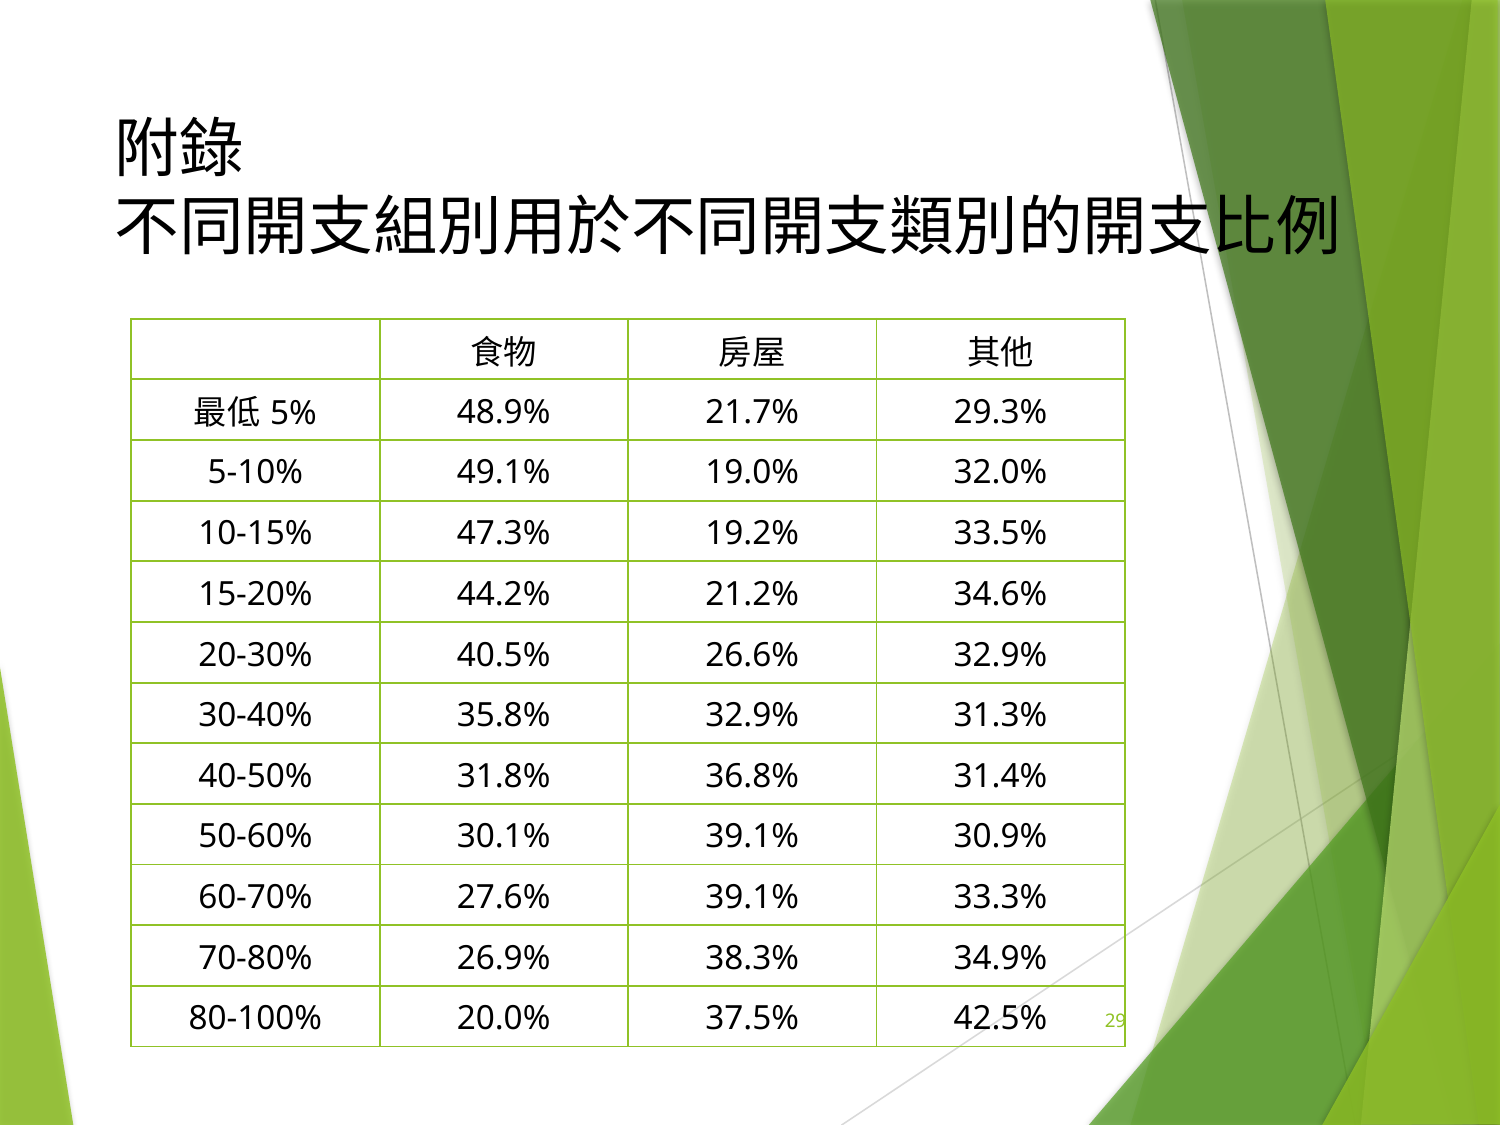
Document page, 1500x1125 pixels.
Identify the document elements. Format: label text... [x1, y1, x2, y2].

table_cell 5-10% [132, 441, 379, 500]
table_cell 38.3% [629, 926, 876, 985]
table_cell 26.6% [629, 623, 876, 682]
table_cell 39.1% [629, 805, 876, 864]
table_cell 31.3% [877, 684, 1124, 742]
table_cell 10-15% [132, 502, 379, 560]
table_cell 33.5% [877, 502, 1124, 560]
table_cell 49.1% [381, 441, 627, 500]
table_cell 40.5% [381, 623, 627, 682]
table_cell 44.2% [381, 562, 627, 621]
title 附錄 不同開支組別用於不同開支類別的開支比例 [99, 99, 1404, 317]
table_cell 50-60% [132, 805, 379, 864]
table_header 房屋 [629, 320, 876, 378]
table_cell 35.8% [381, 684, 627, 742]
table_cell 60-70% [132, 865, 379, 924]
table_cell 40-50% [132, 744, 379, 803]
table_cell 21.2% [629, 562, 876, 621]
table_cell 31.4% [877, 744, 1124, 803]
table_header 食物 [381, 320, 627, 378]
table_cell 30-40% [132, 684, 379, 742]
slide_number 29 [1057, 991, 1142, 1051]
table_cell 42.5% [877, 987, 1124, 1046]
table_cell 19.2% [629, 502, 876, 560]
table_cell 27.6% [381, 865, 627, 924]
table_cell 20.0% [381, 987, 627, 1046]
table_cell 15-20% [132, 562, 379, 621]
table_cell 33.3% [877, 865, 1124, 924]
table_cell 37.5% [629, 987, 876, 1046]
table_cell 19.0% [629, 441, 876, 500]
table_cell 39.1% [629, 865, 876, 924]
table_cell 最低5% [132, 380, 379, 439]
table_cell 47.3% [381, 502, 627, 560]
table_cell 21.7% [629, 380, 876, 439]
table_cell 26.9% [381, 926, 627, 985]
table_cell 31.8% [381, 744, 627, 803]
table_cell 30.1% [381, 805, 627, 864]
table_cell 34.6% [877, 562, 1124, 621]
table_cell 20-30% [132, 623, 379, 682]
table_header 其他 [877, 320, 1124, 378]
table_cell 80-100% [132, 987, 379, 1046]
table_cell 32.9% [877, 623, 1124, 682]
table_header [132, 320, 379, 378]
table_cell 32.0% [877, 441, 1124, 500]
table_cell 34.9% [877, 926, 1124, 985]
table_cell 36.8% [629, 744, 876, 803]
table_cell 70-80% [132, 926, 379, 985]
table_cell 48.9% [381, 380, 627, 439]
table_cell 30.9% [877, 805, 1124, 864]
table_cell 32.9% [629, 684, 876, 742]
table_cell 29.3% [877, 380, 1124, 439]
